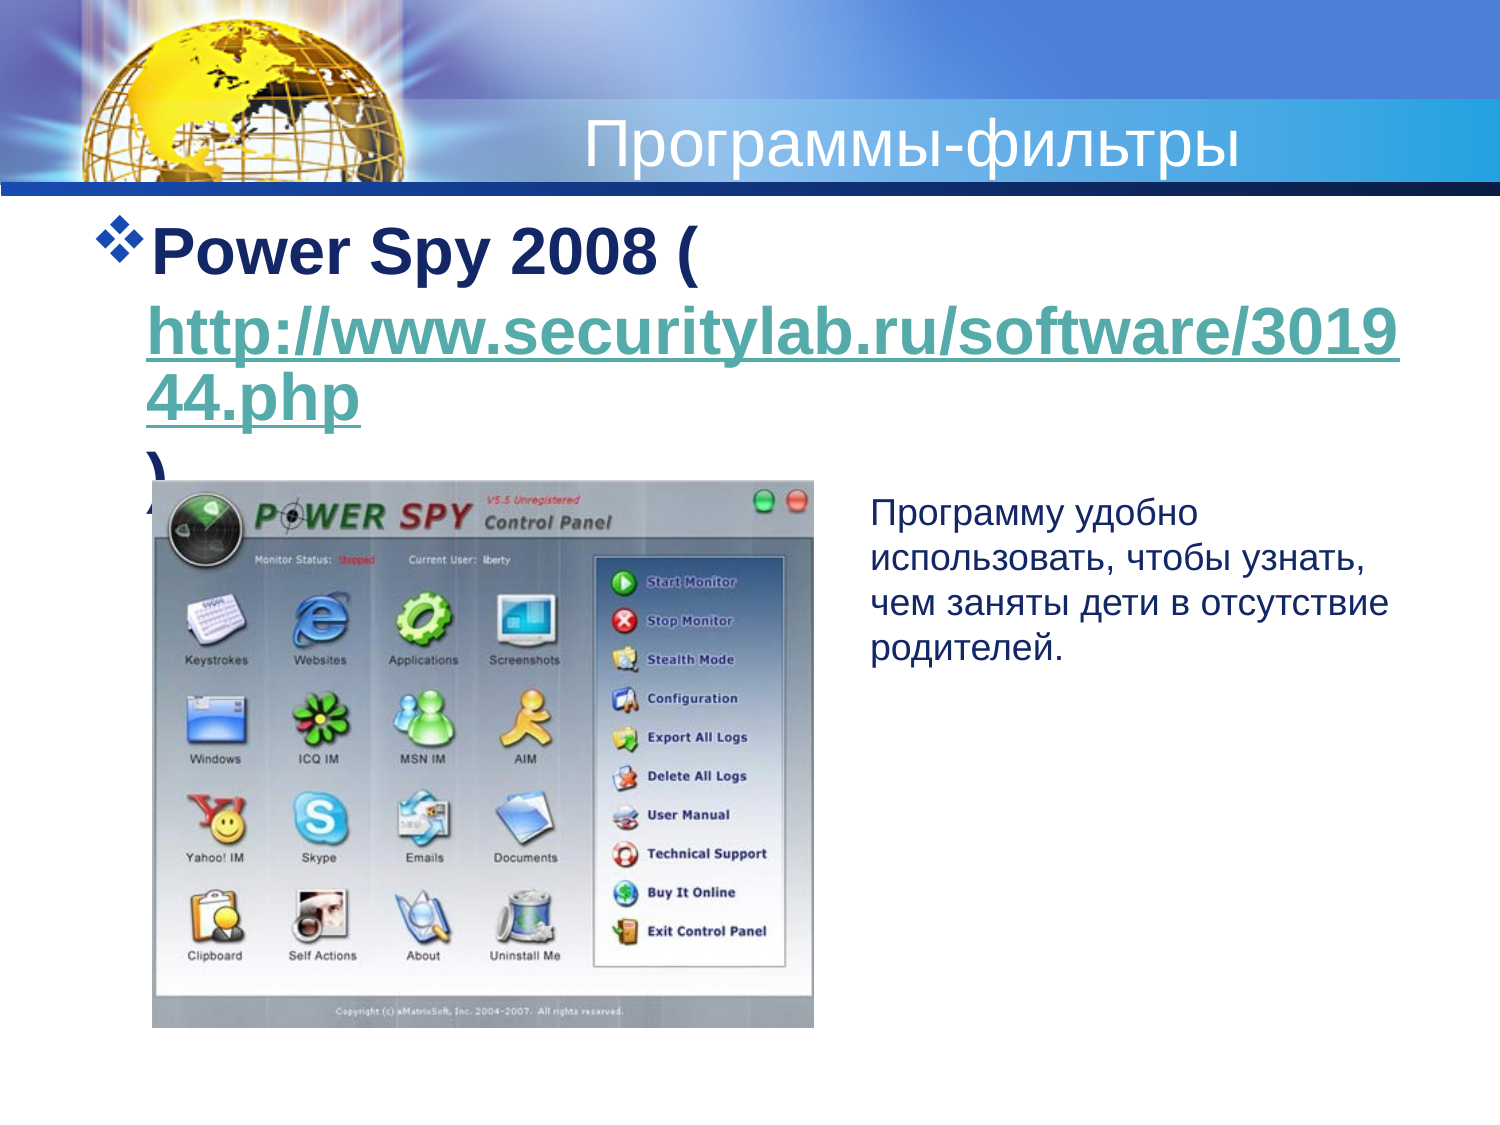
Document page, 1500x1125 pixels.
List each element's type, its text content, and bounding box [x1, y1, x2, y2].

list Power Spy 2008 (http://www.securitylab.ru/software/301944.php) [74, 199, 1426, 1038]
text_box 50% детей выходят в Интернет одни [298, 99, 412, 183]
title Программы-фильтры [399, 99, 1426, 181]
text_box Программу удобно использовать, чтобы узнать, чем заняты дети в отсутствие родителей. [855, 480, 1442, 721]
picture [0, 0, 1500, 185]
picture [152, 480, 814, 1028]
